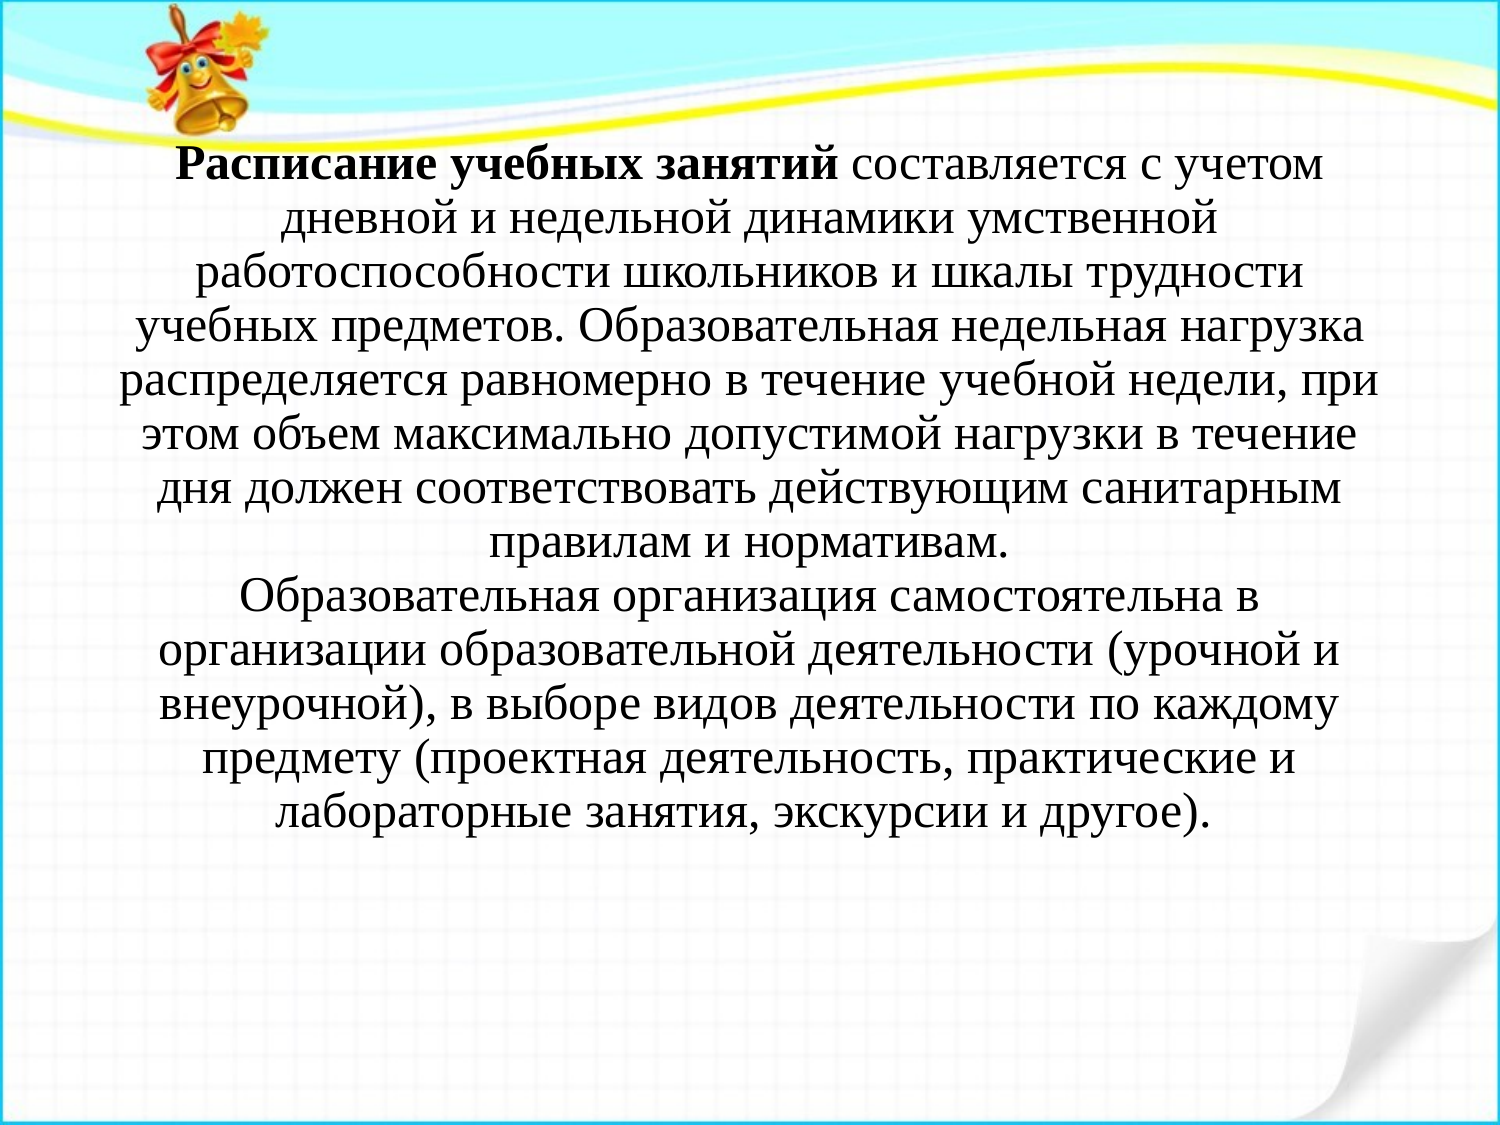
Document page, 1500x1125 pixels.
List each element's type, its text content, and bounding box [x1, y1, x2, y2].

picture [0, 0, 1500, 1125]
title Расписание учебных занятий составляется с учетом дневной и недельной динамики умственной работоспособности школьников и шкалы трудности учебных предметов. Образовательная недельная нагрузка распределяется равномерно в течение учебной недели, при этом объем максимально допустимой нагрузки в течение дня должен соответствовать действующим санитарным правилам и нормативам. Образовательная организация самостоятельна в организации образовательной деятельности (урочной и внеурочной), в выборе видов деятельности по каждому предмету (проектная деятельность, практические и лабораторные занятия, экскурсии и другое). [103, 59, 1397, 975]
